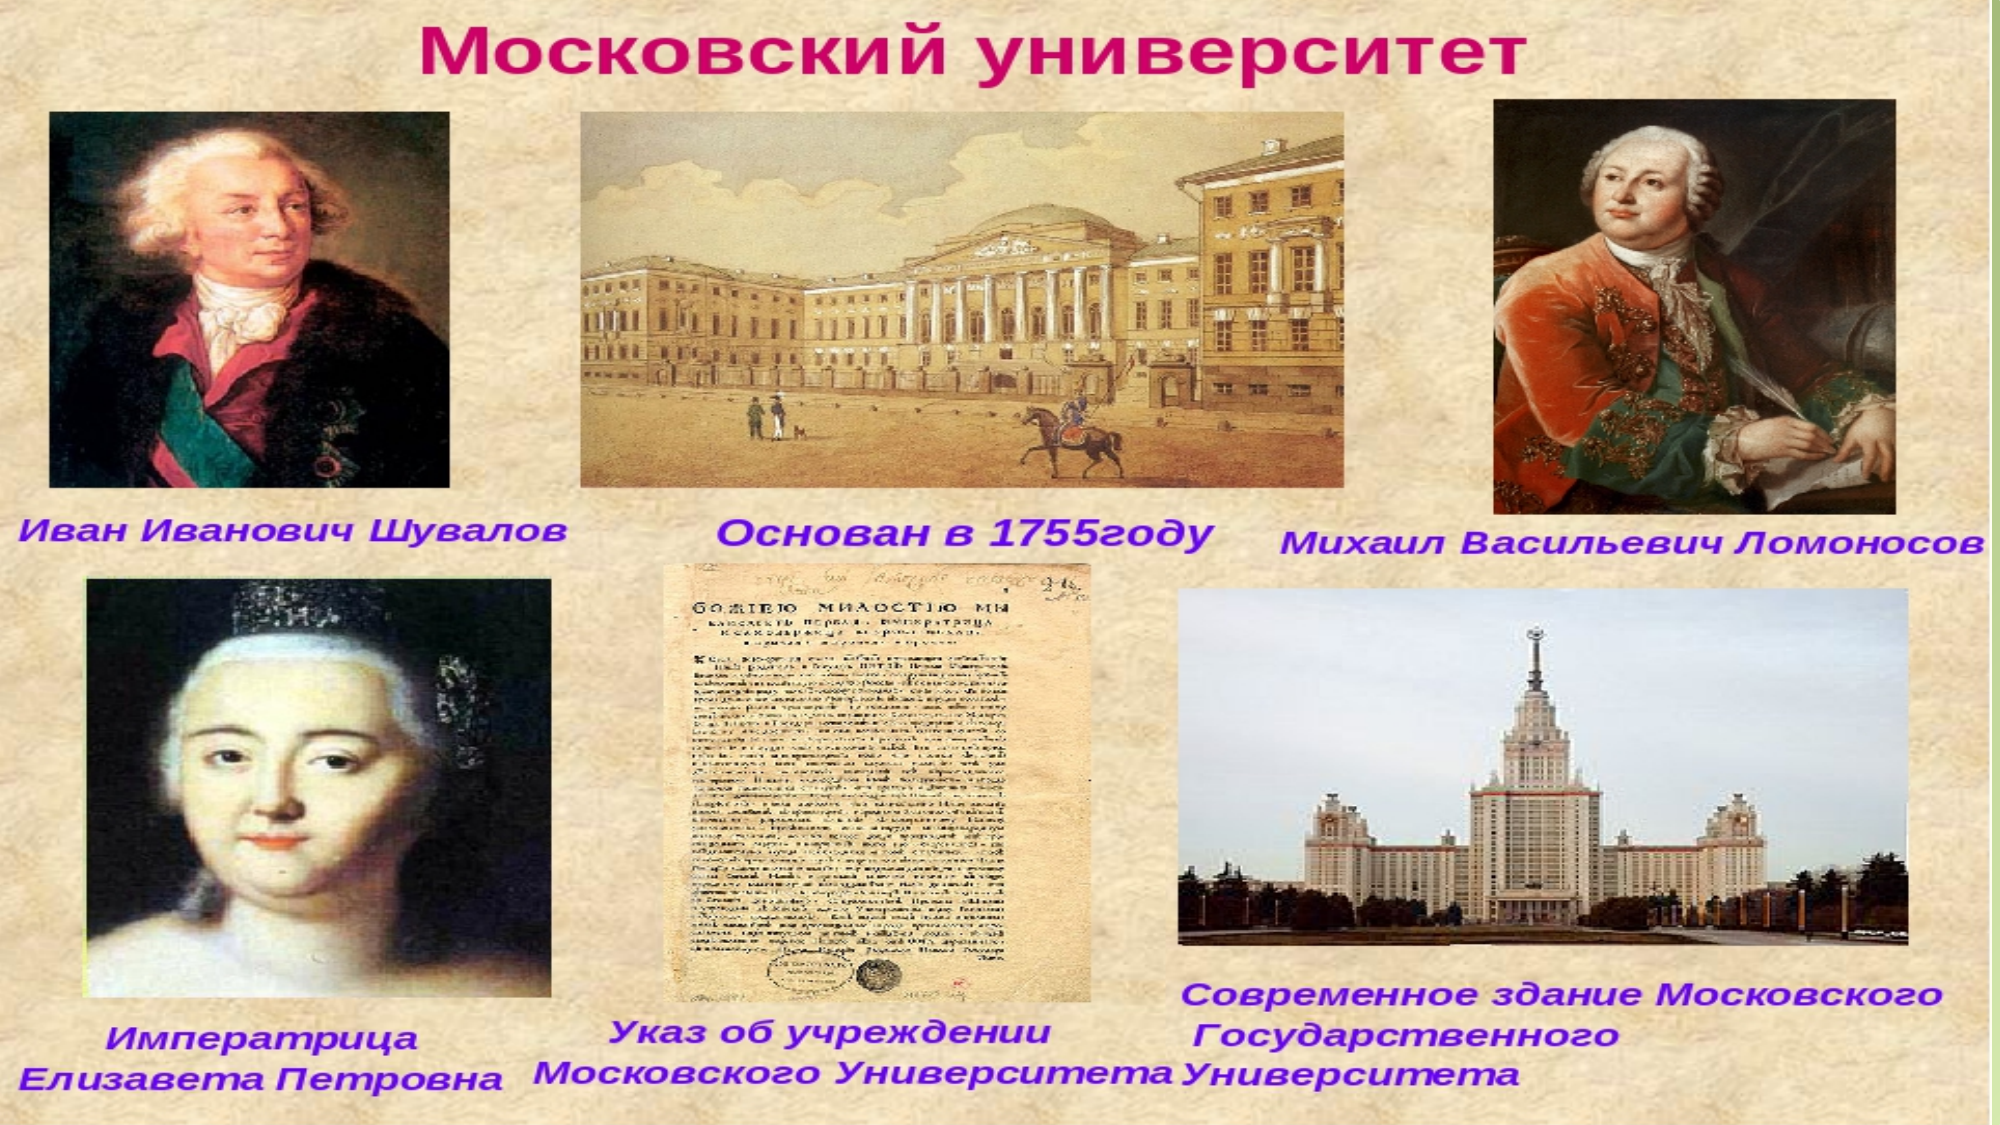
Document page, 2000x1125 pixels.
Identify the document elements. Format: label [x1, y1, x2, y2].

list [0, 0, 1992, 1125]
